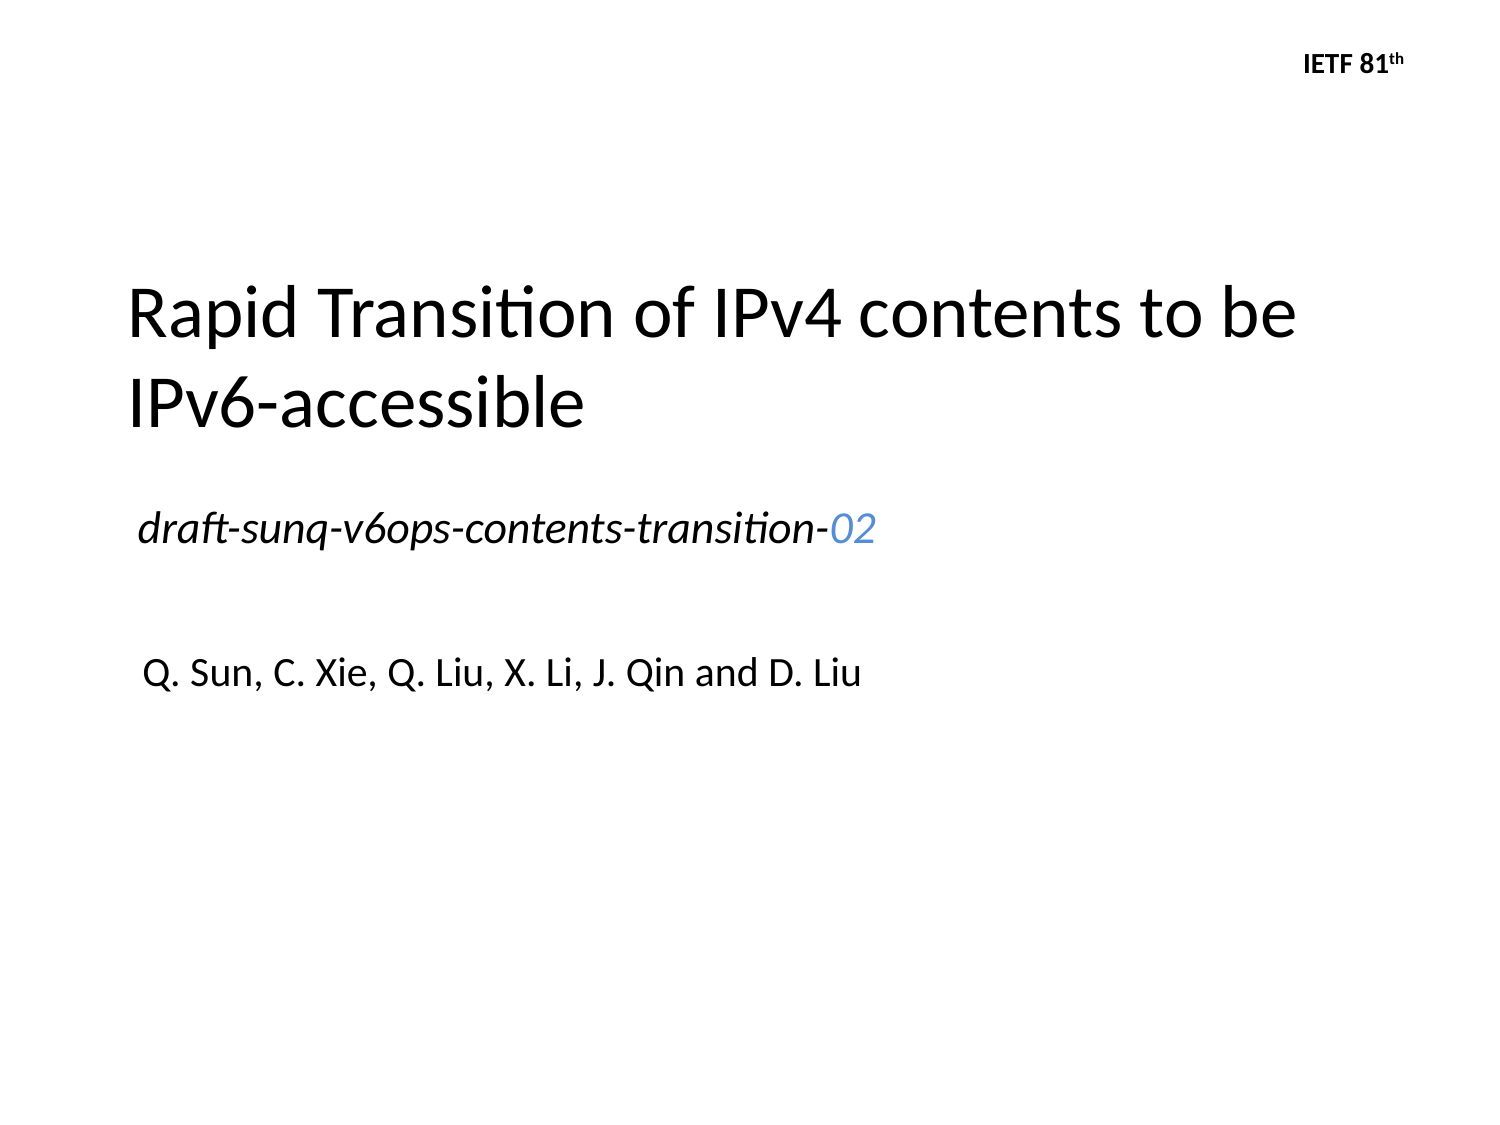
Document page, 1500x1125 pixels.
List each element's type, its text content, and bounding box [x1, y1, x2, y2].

title Rapid Transition of IPv4 contents to be IPv6-accessible draft-sunq-v6ops-contents-transition-02 [112, 224, 1388, 591]
subtitle Q. Sun, C. Xie, Q. Liu, X. Li, J. Qin and D. Liu [127, 637, 1276, 926]
